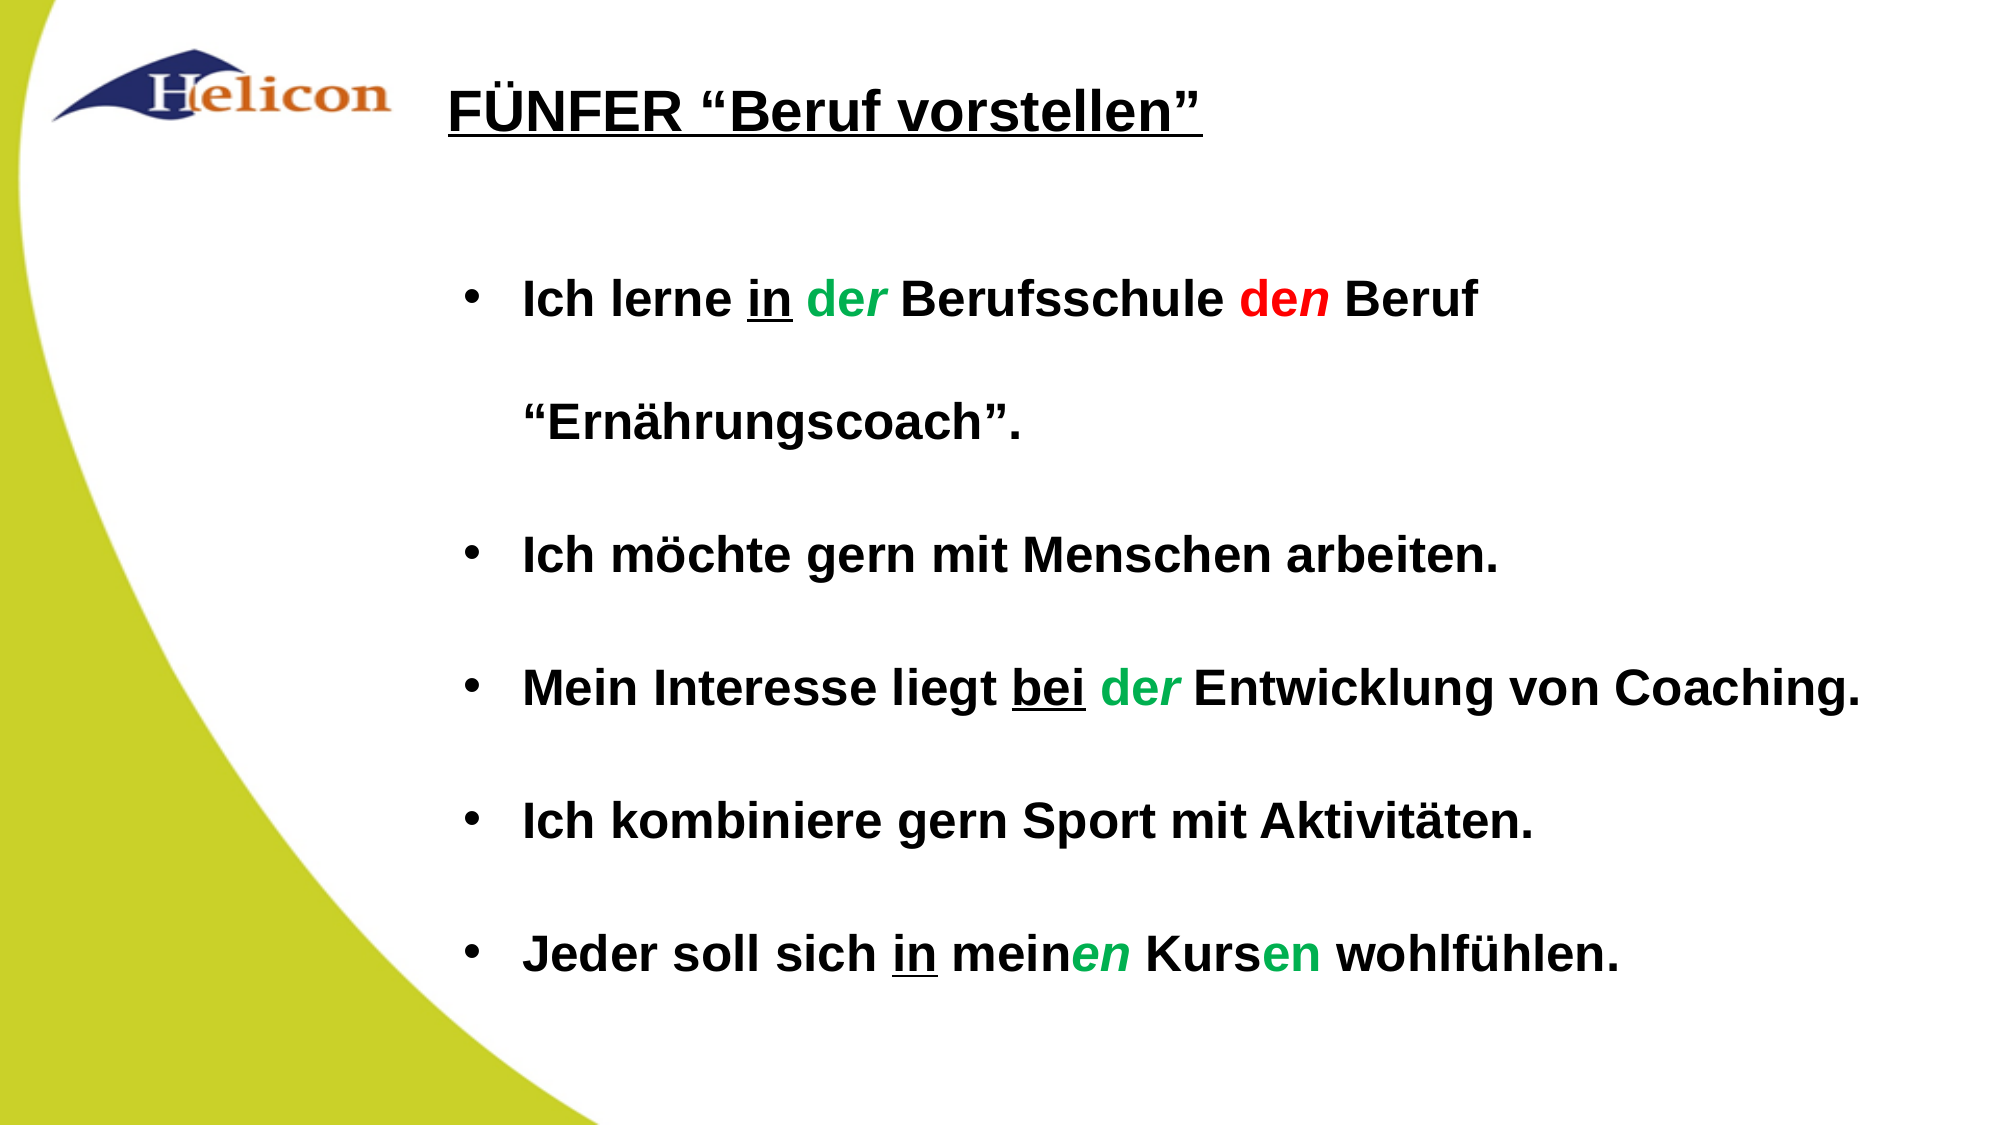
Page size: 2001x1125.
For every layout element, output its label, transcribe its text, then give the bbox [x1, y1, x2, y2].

list Ich lerne in der Berufsschule den Beruf “Ernährungscoach”. Ich möchte gern mit Menschen arbeiten. Mein Interesse liegt bei der Entwicklung von Coaching. Ich kombiniere gern Sport mit Aktivitäten. Jeder soll sich in meinen Kursen wohlfühlen. [448, 196, 1900, 1005]
picture [0, 0, 2000, 1125]
title FÜNFER “Beruf vorstellen” [432, 54, 1887, 161]
